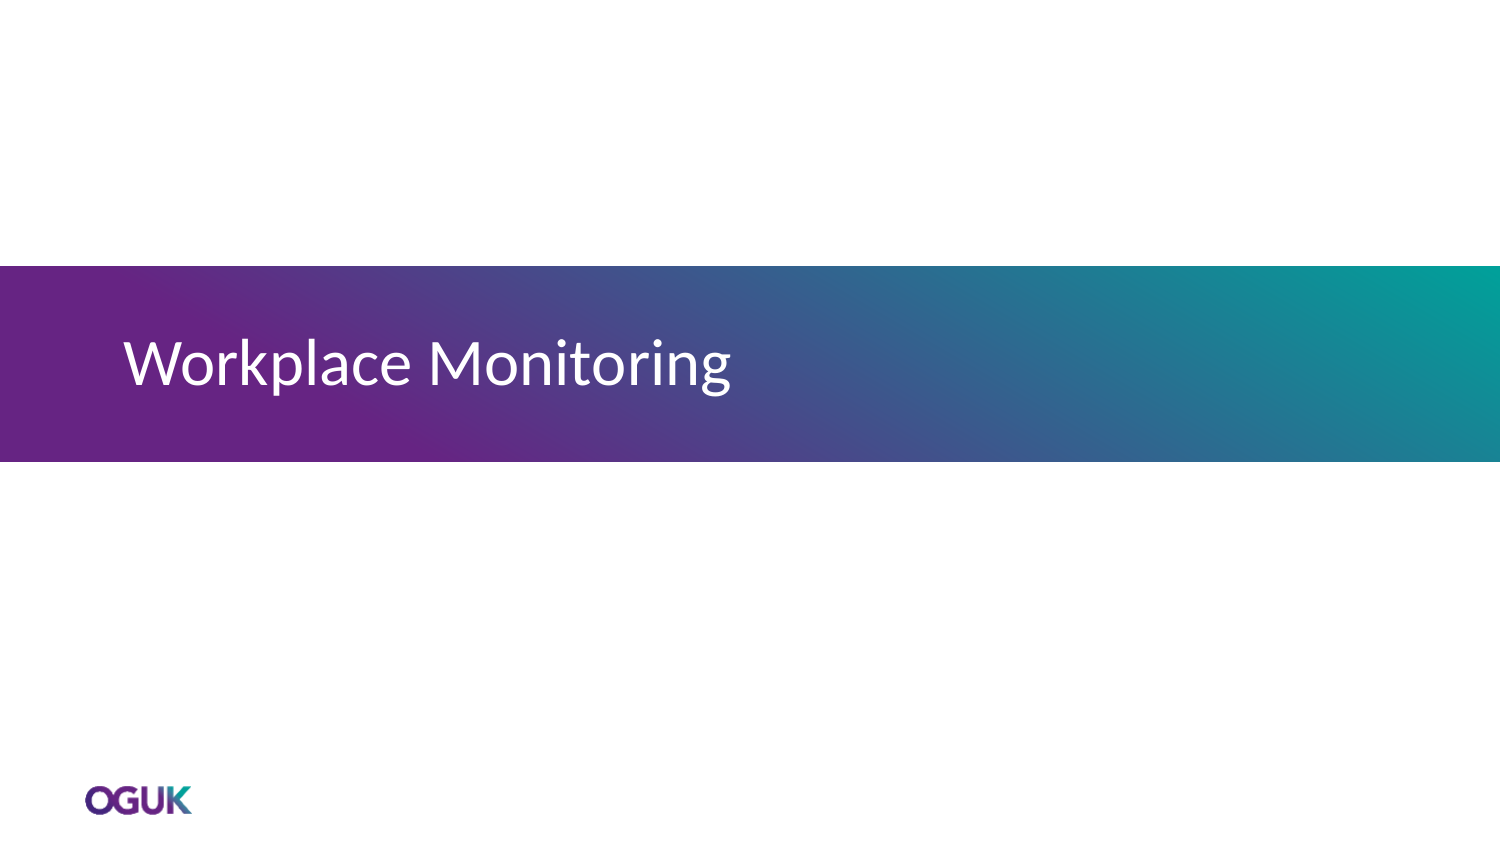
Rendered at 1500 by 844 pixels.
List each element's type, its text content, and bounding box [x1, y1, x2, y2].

picture [76, 778, 200, 822]
title Workplace Monitoring [123, 266, 1412, 462]
